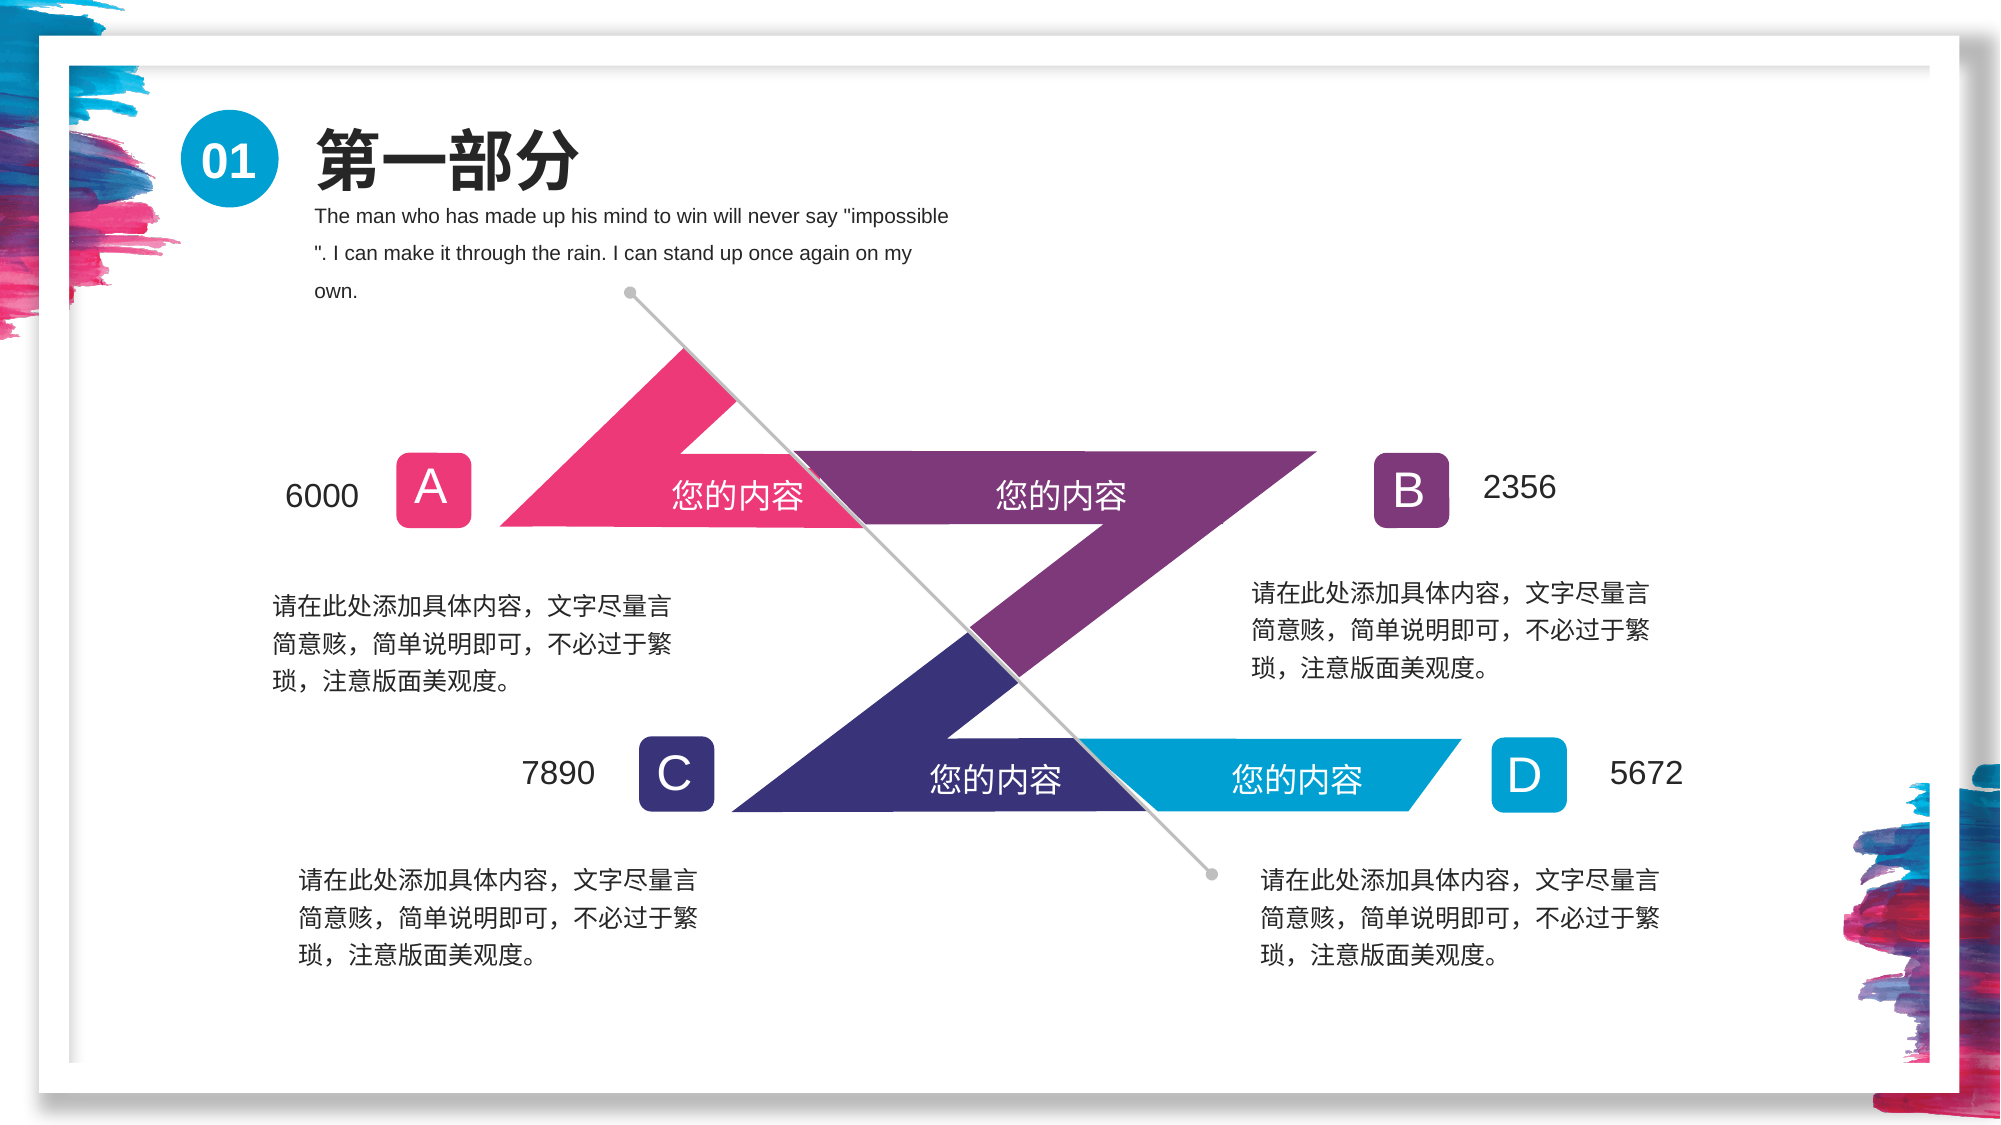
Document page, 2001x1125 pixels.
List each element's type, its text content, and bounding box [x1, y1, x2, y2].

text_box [847, 291, 1263, 612]
text_box 请在此处添加具体内容，文字尽量言简意赅，简单说明即可，不必过于繁琐，注意版面美观度。 [284, 849, 739, 977]
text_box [1212, 738, 1462, 812]
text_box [396, 446, 472, 529]
picture [1843, 752, 2000, 1125]
text_box [196, 108, 263, 121]
text_box [38, 341, 1843, 1094]
text_box 2356 [1471, 459, 1569, 511]
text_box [639, 733, 715, 812]
text_box [181, 134, 186, 183]
text_box [181, 35, 1960, 752]
text_box 5672 [1598, 745, 1695, 797]
text_box 7890 [510, 745, 607, 797]
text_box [499, 347, 630, 529]
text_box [299, 95, 968, 270]
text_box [630, 292, 1212, 875]
text_box 请在此处添加具体内容，文字尽量言简意赅，简单说明即可，不必过于繁琐，注意版面美观度。 [1245, 849, 1701, 977]
text_box 6000 [274, 469, 371, 521]
text_box 01 [186, 121, 280, 197]
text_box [1374, 450, 1450, 529]
text_box 请在此处添加具体内容，文字尽量言简意赅，简单说明即可，不必过于繁琐，注意版面美观度。 [258, 575, 630, 703]
text_box [197, 197, 262, 209]
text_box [1491, 735, 1567, 813]
text_box 请在此处添加具体内容，文字尽量言简意赅，简单说明即可，不必过于繁琐，注意版面美观度。 [1236, 562, 1691, 690]
picture [0, 0, 181, 341]
